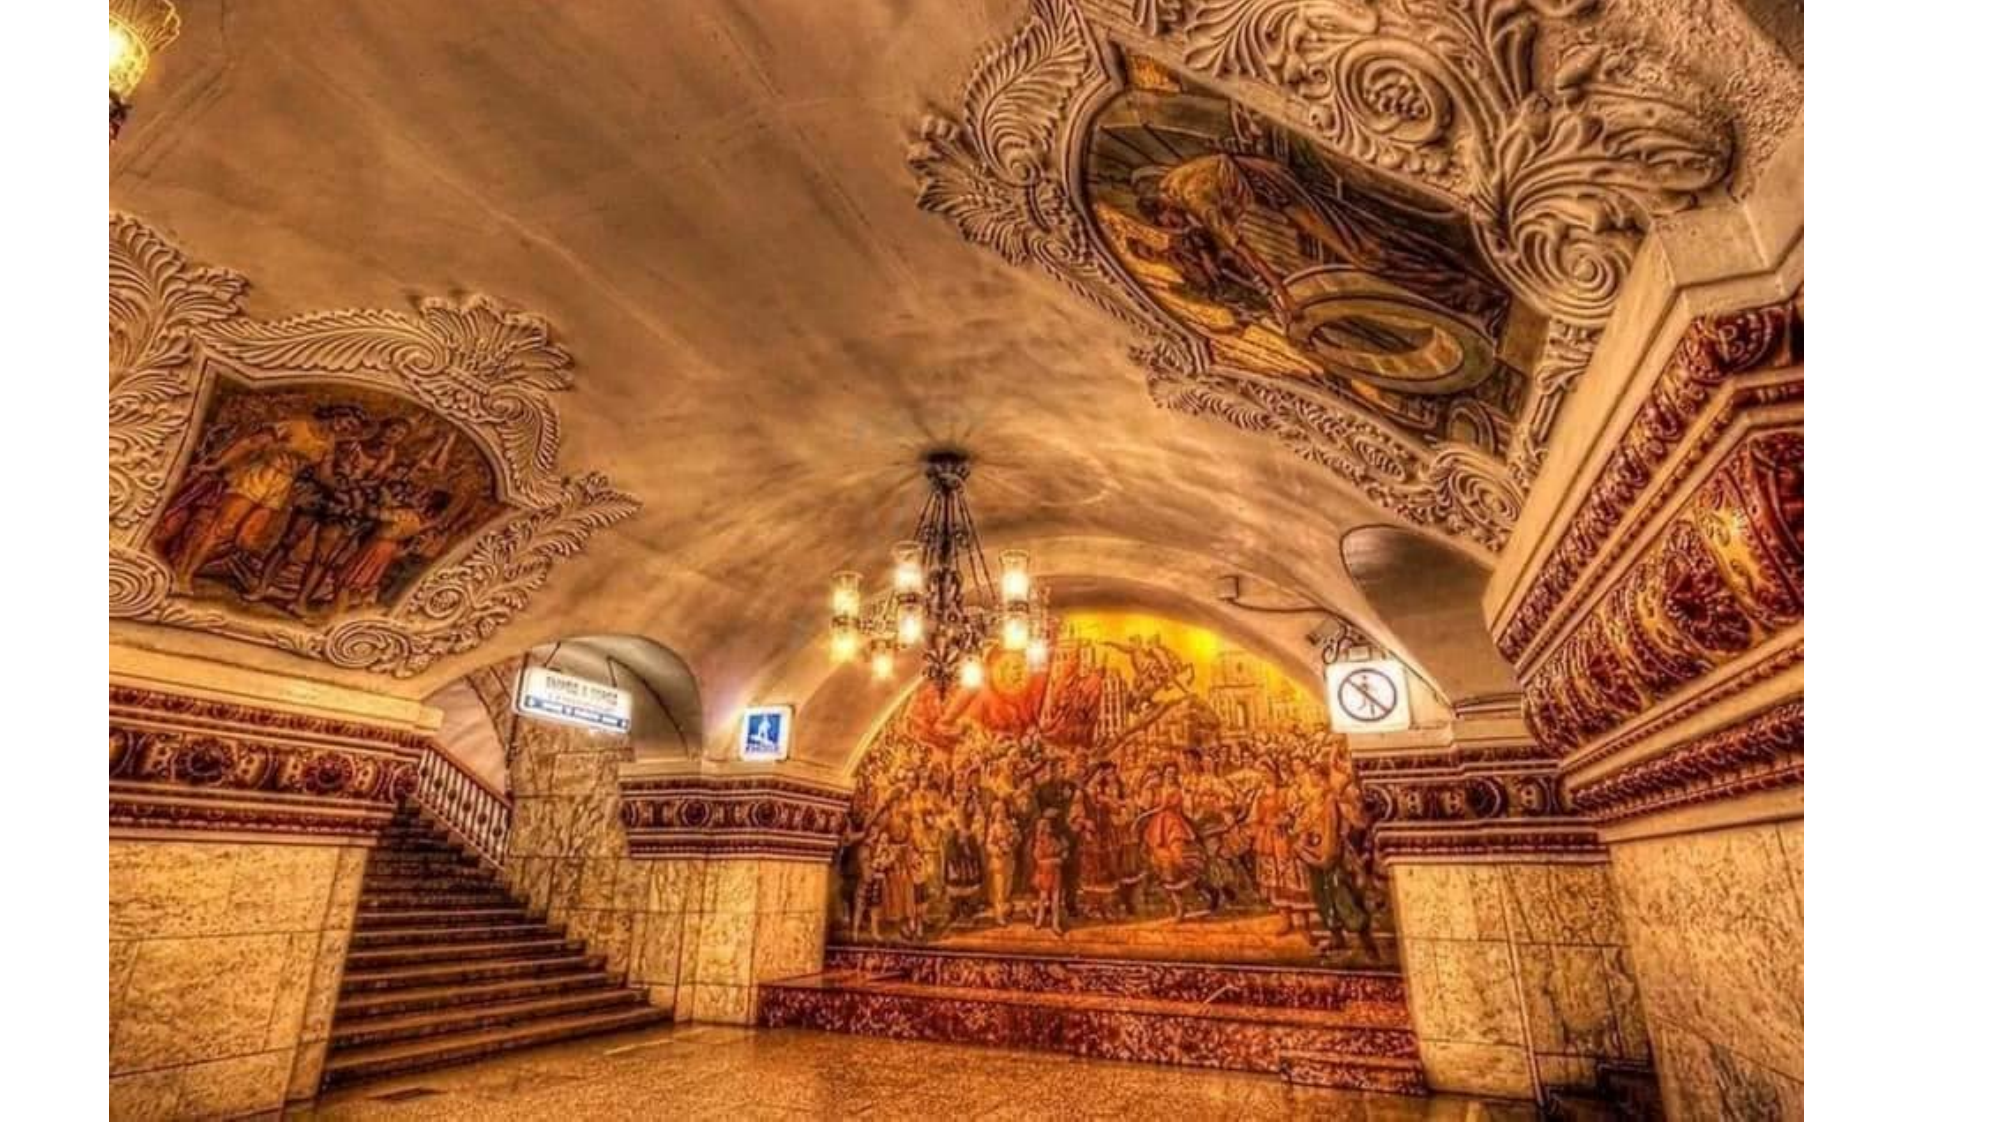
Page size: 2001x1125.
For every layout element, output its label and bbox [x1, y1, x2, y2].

picture [109, 0, 1804, 1122]
